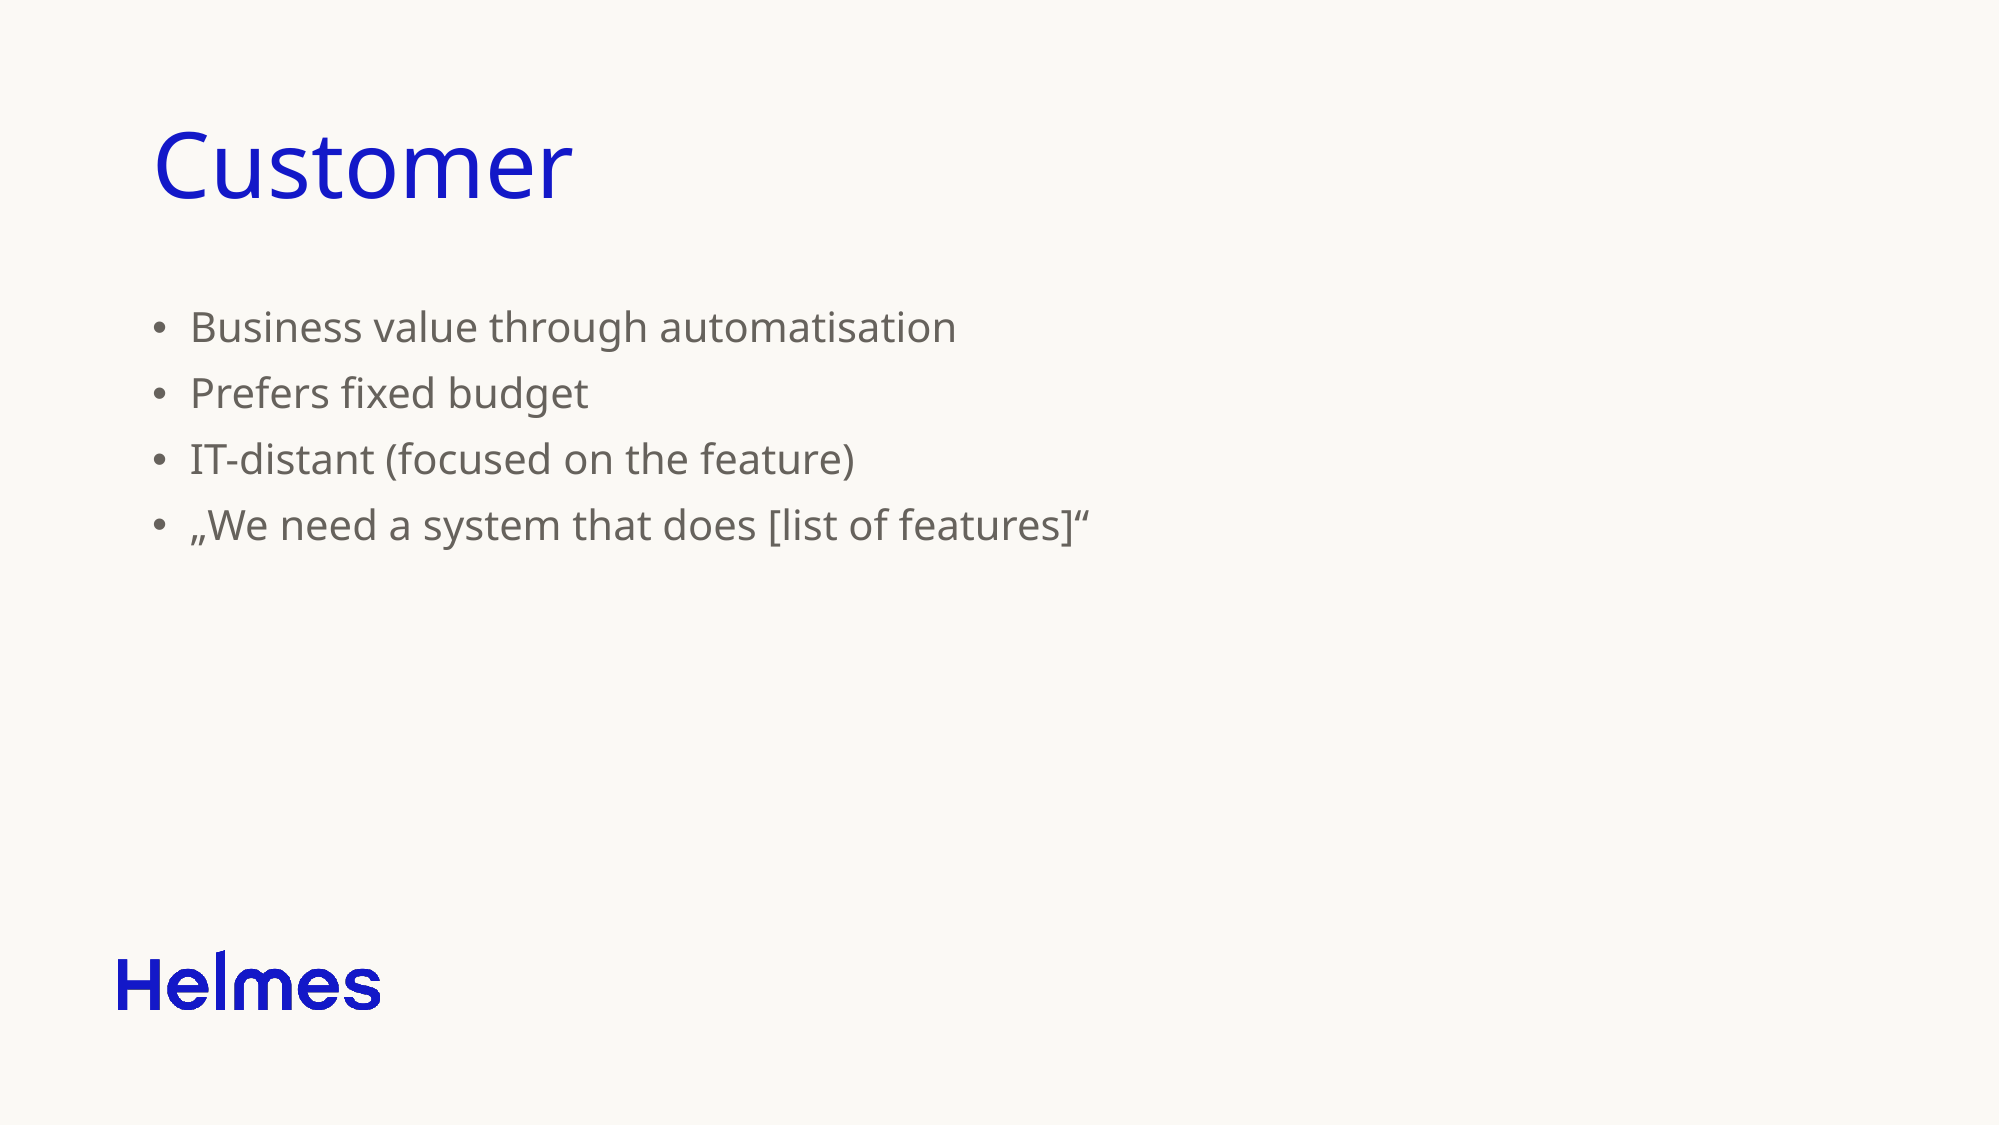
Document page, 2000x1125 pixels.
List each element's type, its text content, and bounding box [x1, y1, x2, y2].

picture [118, 950, 380, 1010]
list Business value through automatisation Prefers fixed budget IT-distant (focused on the feature) „We need a system that does [list of features]“ [137, 299, 1862, 1014]
title Customer [137, 59, 1862, 278]
